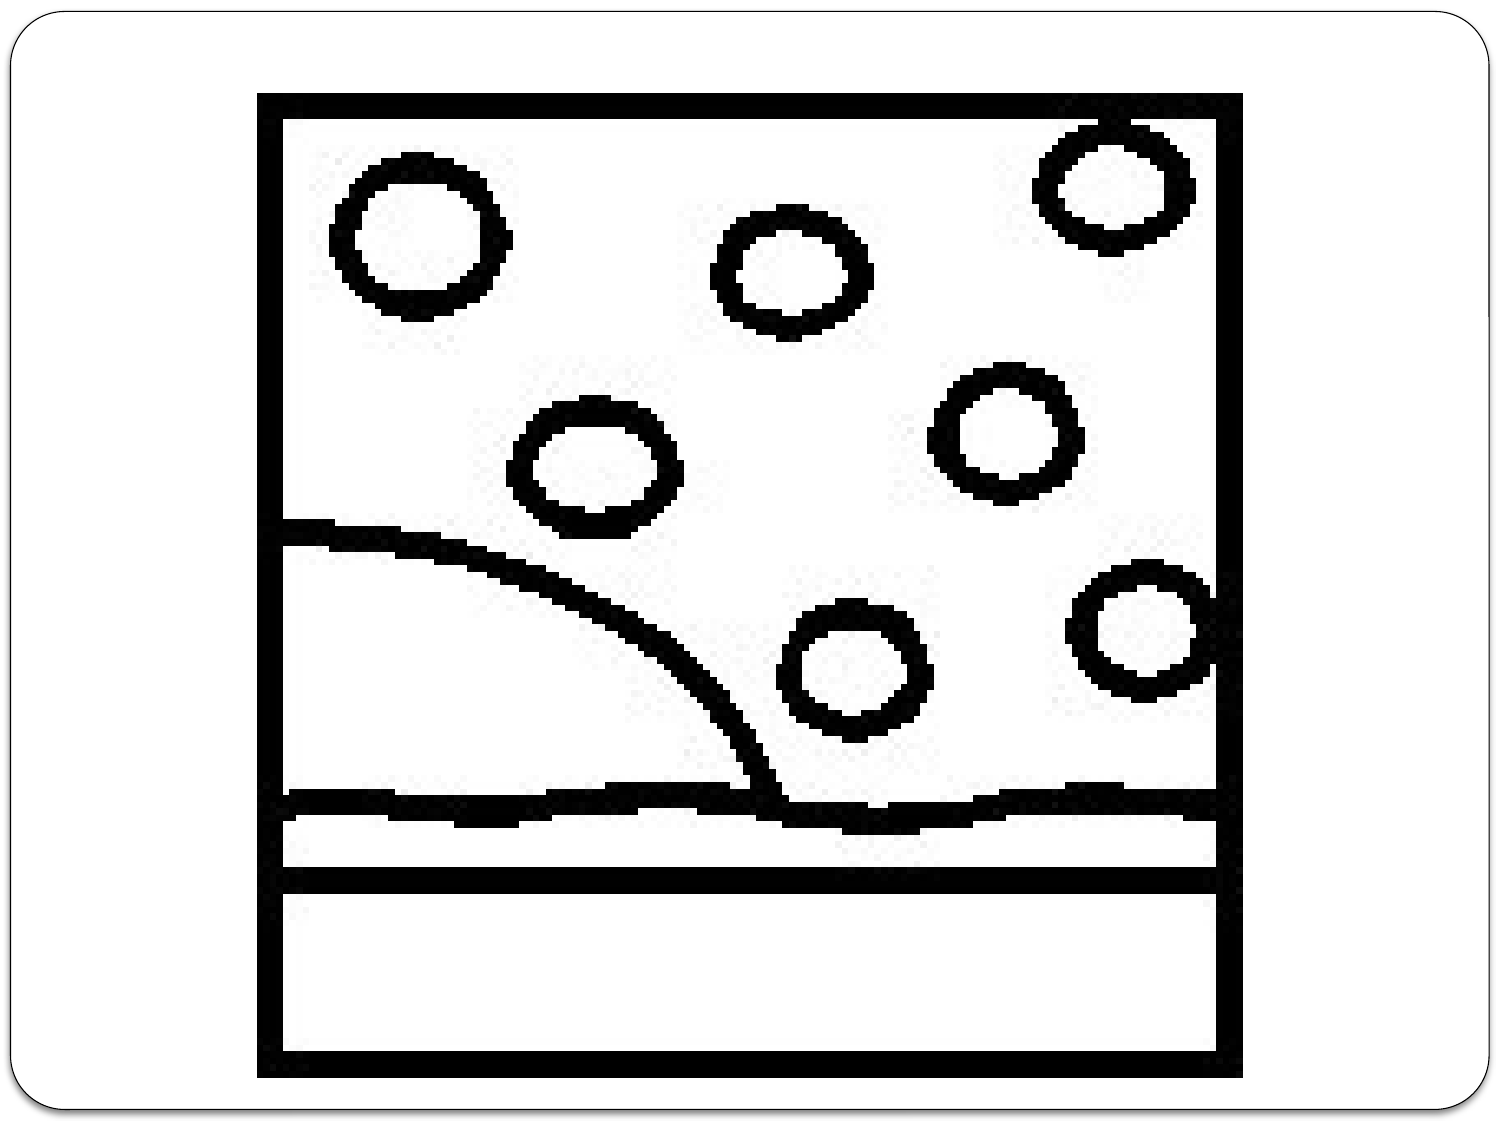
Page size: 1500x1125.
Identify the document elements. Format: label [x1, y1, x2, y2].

list [257, 93, 1243, 1079]
